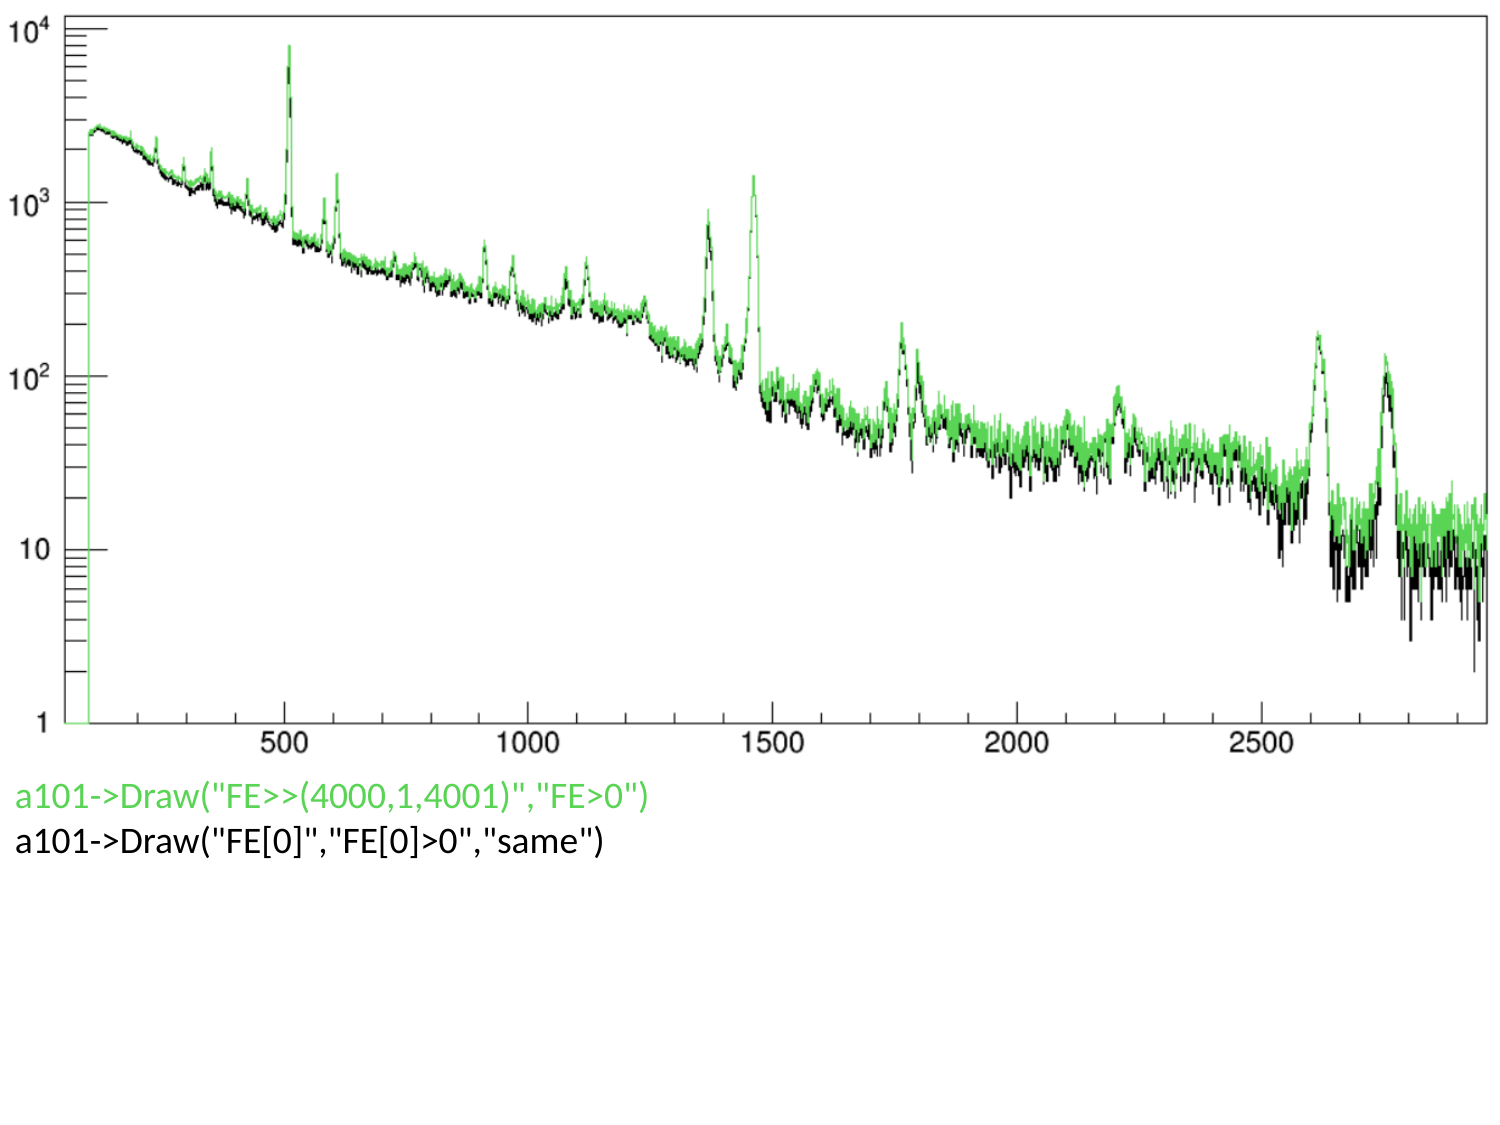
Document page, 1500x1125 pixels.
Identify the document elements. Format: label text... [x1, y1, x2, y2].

text_box a101->Draw("FE>>(4000,1,4001)","FE>0") a101->Draw("FE[0]","FE[0]>0","same") [0, 764, 766, 869]
picture [0, 0, 1500, 764]
